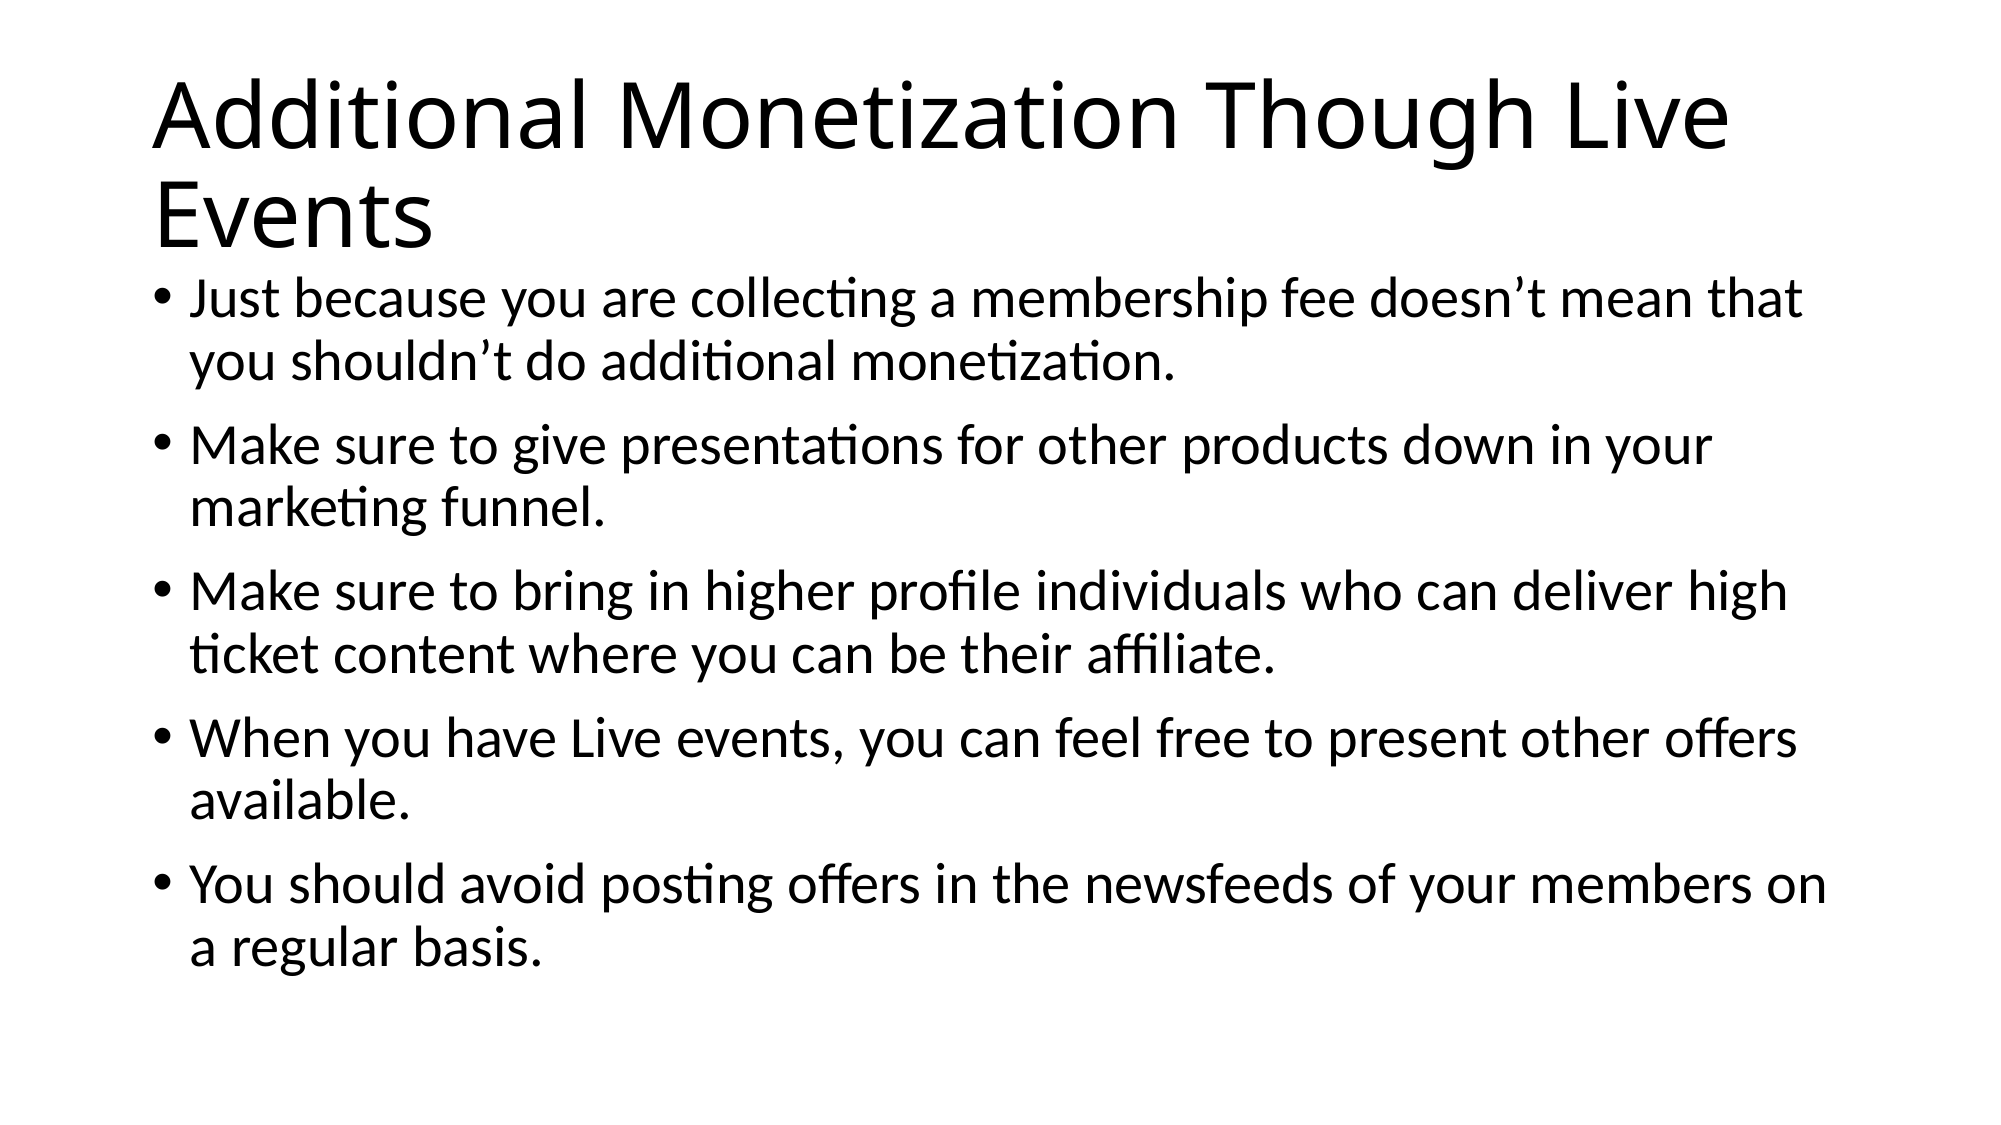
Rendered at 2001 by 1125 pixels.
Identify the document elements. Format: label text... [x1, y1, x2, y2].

list Just because you are collecting a membership fee doesn’t mean that you shouldn’t do additional monetization. Make sure to give presentations for other products down in your marketing funnel. Make sure to bring in higher profile individuals who can deliver high ticket content where you can be their affiliate. When you have Live events, you can feel free to present other offers available. You should avoid posting offers in the newsfeeds of your members on a regular basis. [137, 259, 1863, 1027]
title Additional Monetization Though Live Events [137, 59, 1863, 259]
